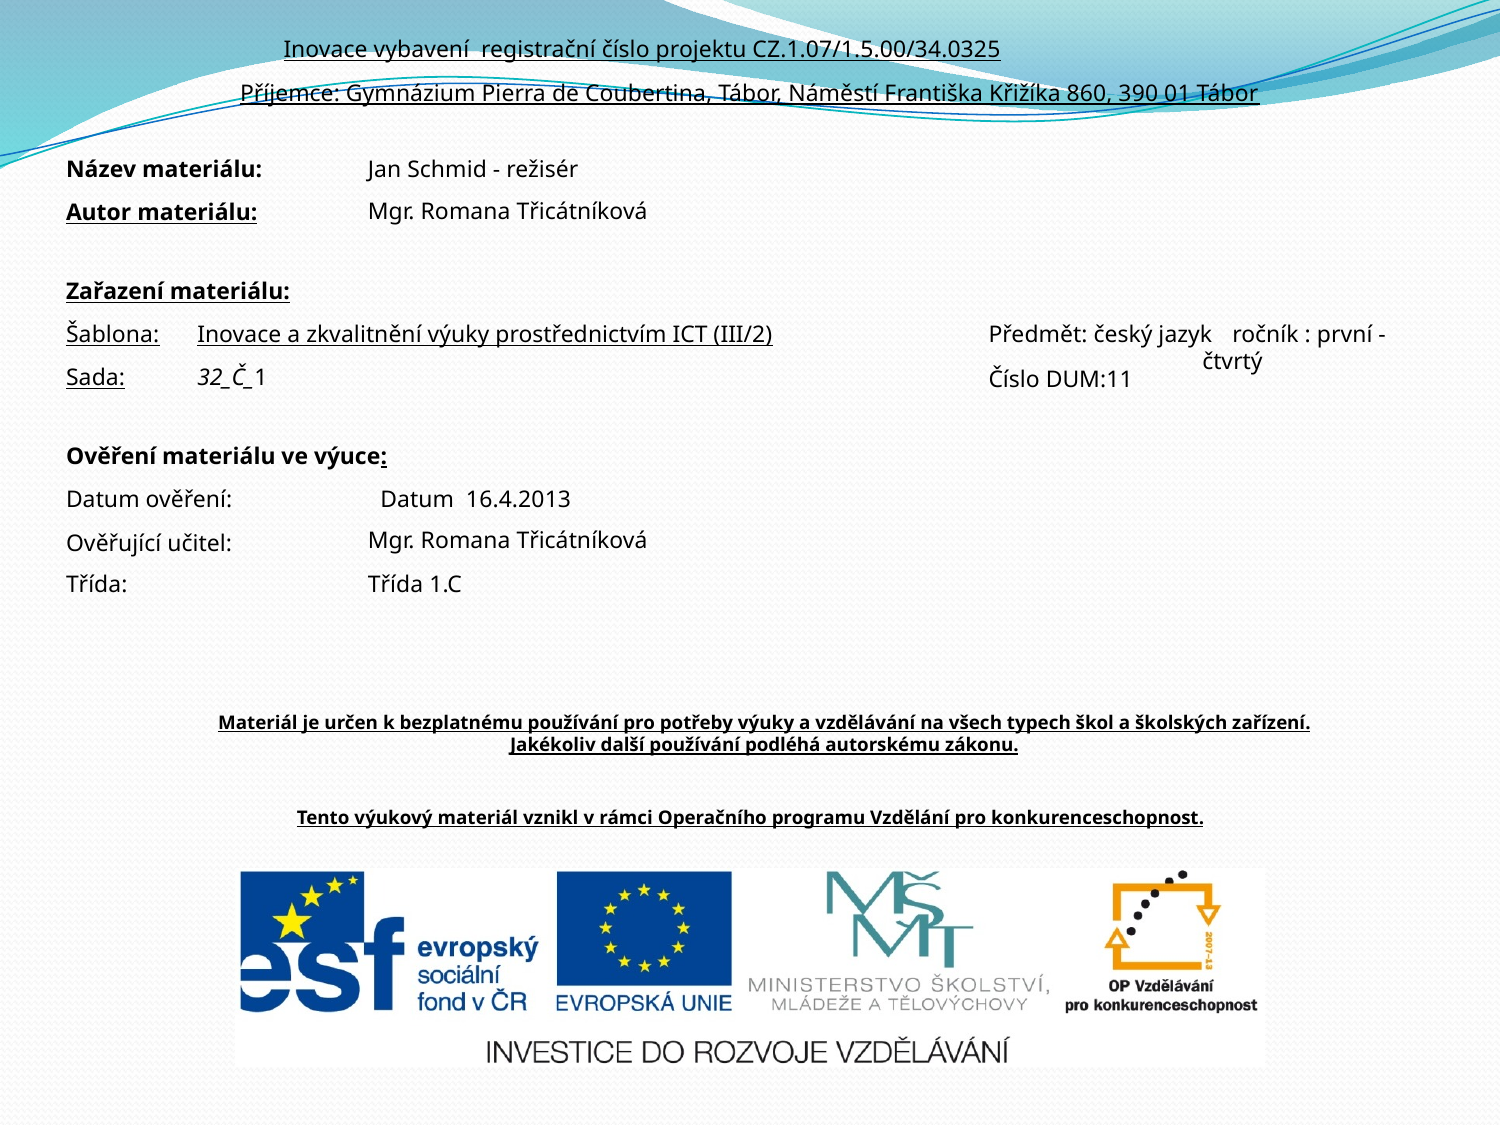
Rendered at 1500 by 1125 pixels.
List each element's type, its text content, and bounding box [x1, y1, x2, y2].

text_box Číslo DUM:11 [975, 358, 1178, 399]
text_box Šablona: [52, 312, 183, 354]
text_box Mgr. Romana Třicátníková [354, 189, 928, 231]
text_box Materiál je určen k bezplatnému používání pro potřeby výuky a vzdělávání na všech typech škol a školských zařízení. Jakékoliv další používání podléhá autorskému zákonu. [1, 703, 1500, 762]
text_box Příjemce: Gymnázium Pierra de Coubertina, Tábor, Náměstí Františka Křižíka 860, 390 01 Tábor [116, 71, 1384, 113]
text_box Datum ověření: [52, 478, 308, 519]
text_box Ověření materiálu ve výuce: [52, 434, 507, 476]
text_box Inovace a zkvalitnění výuky prostřednictvím ICT (III/2) [183, 312, 949, 354]
text_box Inovace vybavení registrační číslo projektu CZ.1.07/1.5.00/34.0325 [270, 28, 1230, 69]
text_box Název materiálu: [52, 148, 354, 217]
text_box Zařazení materiálu: [52, 270, 379, 311]
text_box Datum 16.4.2013 [366, 478, 680, 519]
text_box Tento výukový materiál vznikl v rámci Operačního programu Vzdělání pro konkurenceschopnost. [129, 798, 1371, 835]
text_box 32_Č_1 [183, 356, 580, 398]
text_box [1188, 352, 1384, 422]
text_box Ověřující učitel: [52, 521, 312, 563]
text_box Autor materiálu: [52, 217, 334, 233]
text_box Třída 1.C [354, 562, 538, 604]
text_box Mgr. Romana Třicátníková [354, 519, 904, 561]
text_box Třída: [52, 563, 180, 604]
text_box Předmět: český jazyk [974, 312, 1188, 354]
text_box Jan Schmid - režisér [354, 148, 810, 189]
text_box Sada: [52, 356, 180, 398]
text_box ročník : první - čtvrtý [1188, 312, 1455, 382]
picture [235, 867, 1265, 1067]
